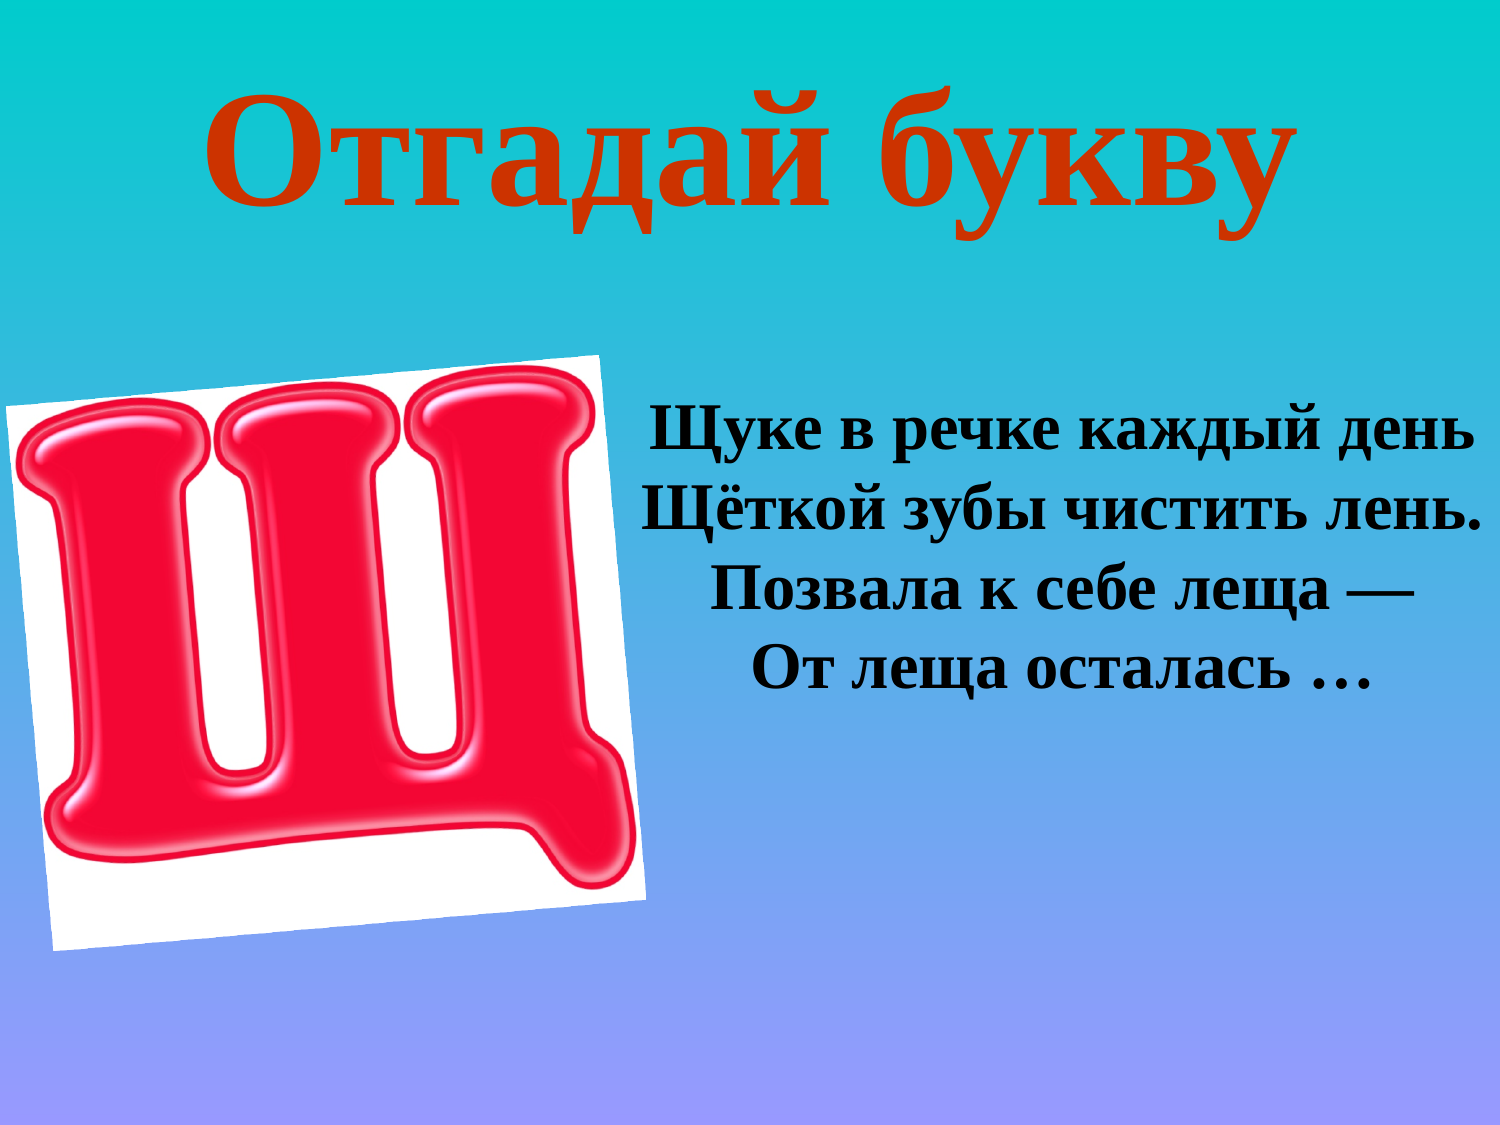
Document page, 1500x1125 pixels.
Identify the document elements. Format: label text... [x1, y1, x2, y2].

title Отгадай букву [75, 45, 1425, 233]
picture [6, 355, 646, 951]
list Щуке в речке каждый день Щёткой зубы чистить лень. Позвала к себе леща — От леща осталась … [625, 375, 1500, 868]
